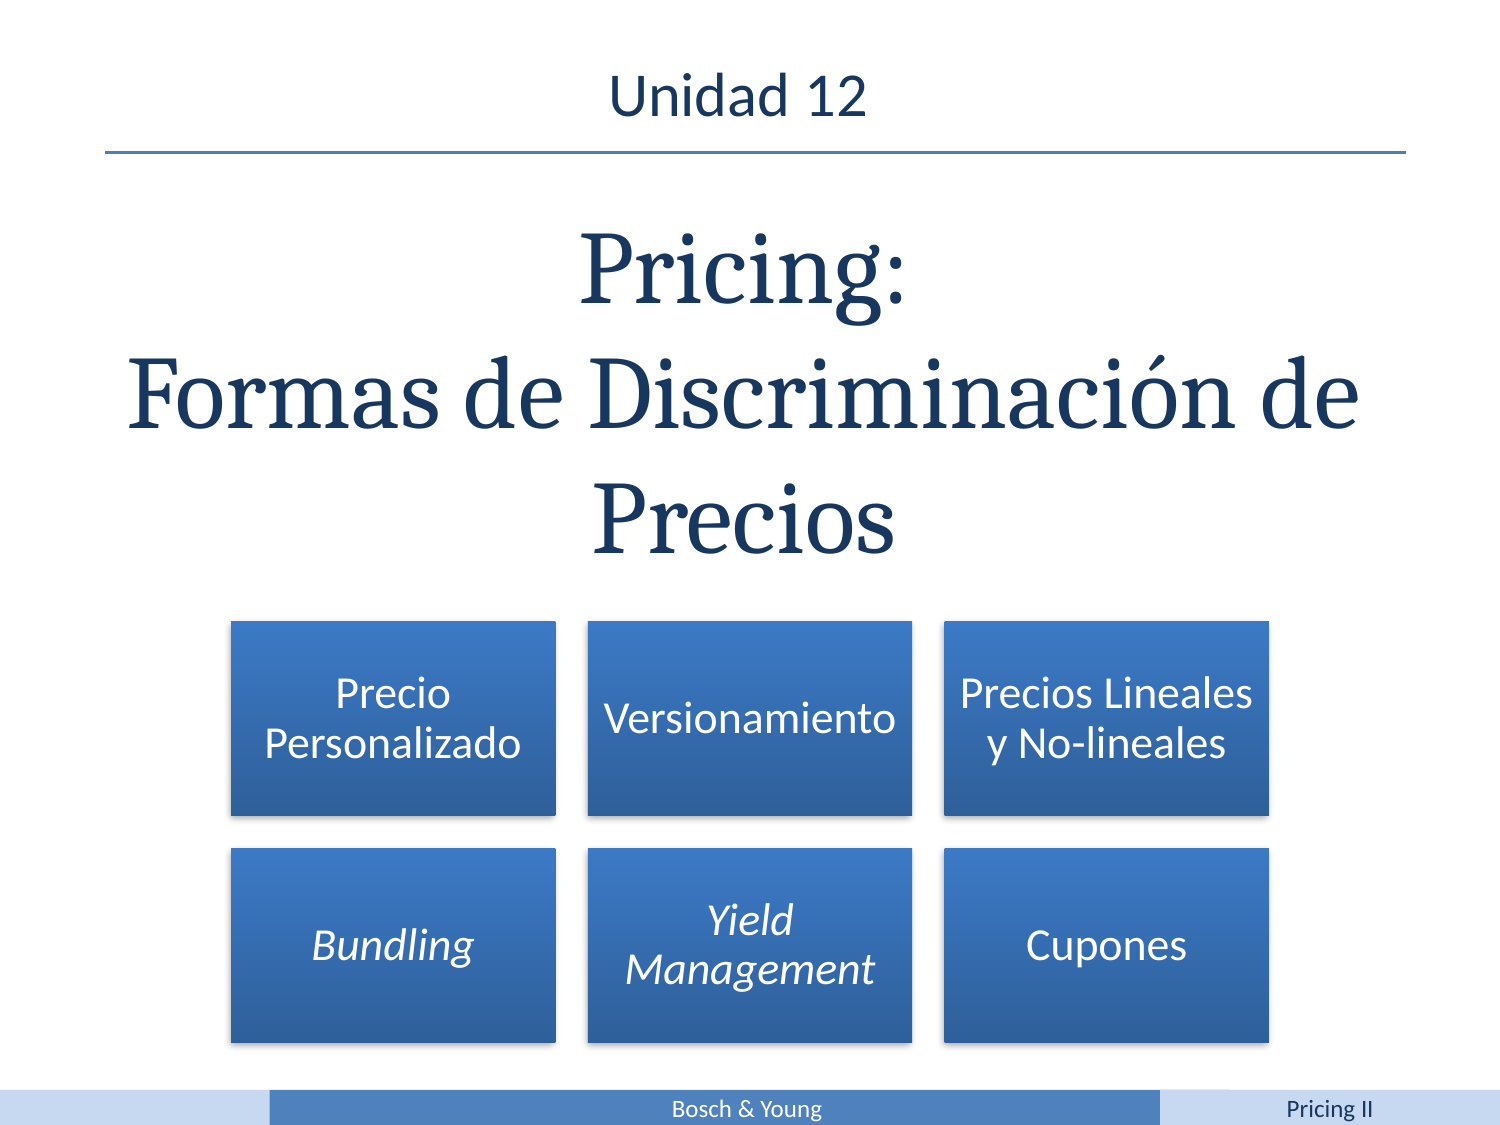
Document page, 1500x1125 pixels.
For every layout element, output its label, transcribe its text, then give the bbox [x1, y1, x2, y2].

text_box Pricing II [1158, 1088, 1500, 1125]
text_box Bosch & Young [272, 1088, 1158, 1125]
text_box Unidad 12 [457, 46, 1020, 137]
text_box [0, 1088, 272, 1125]
text_box Pricing: Formas de Discriminación de Precios [93, 192, 1395, 582]
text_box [198, 620, 1301, 1044]
